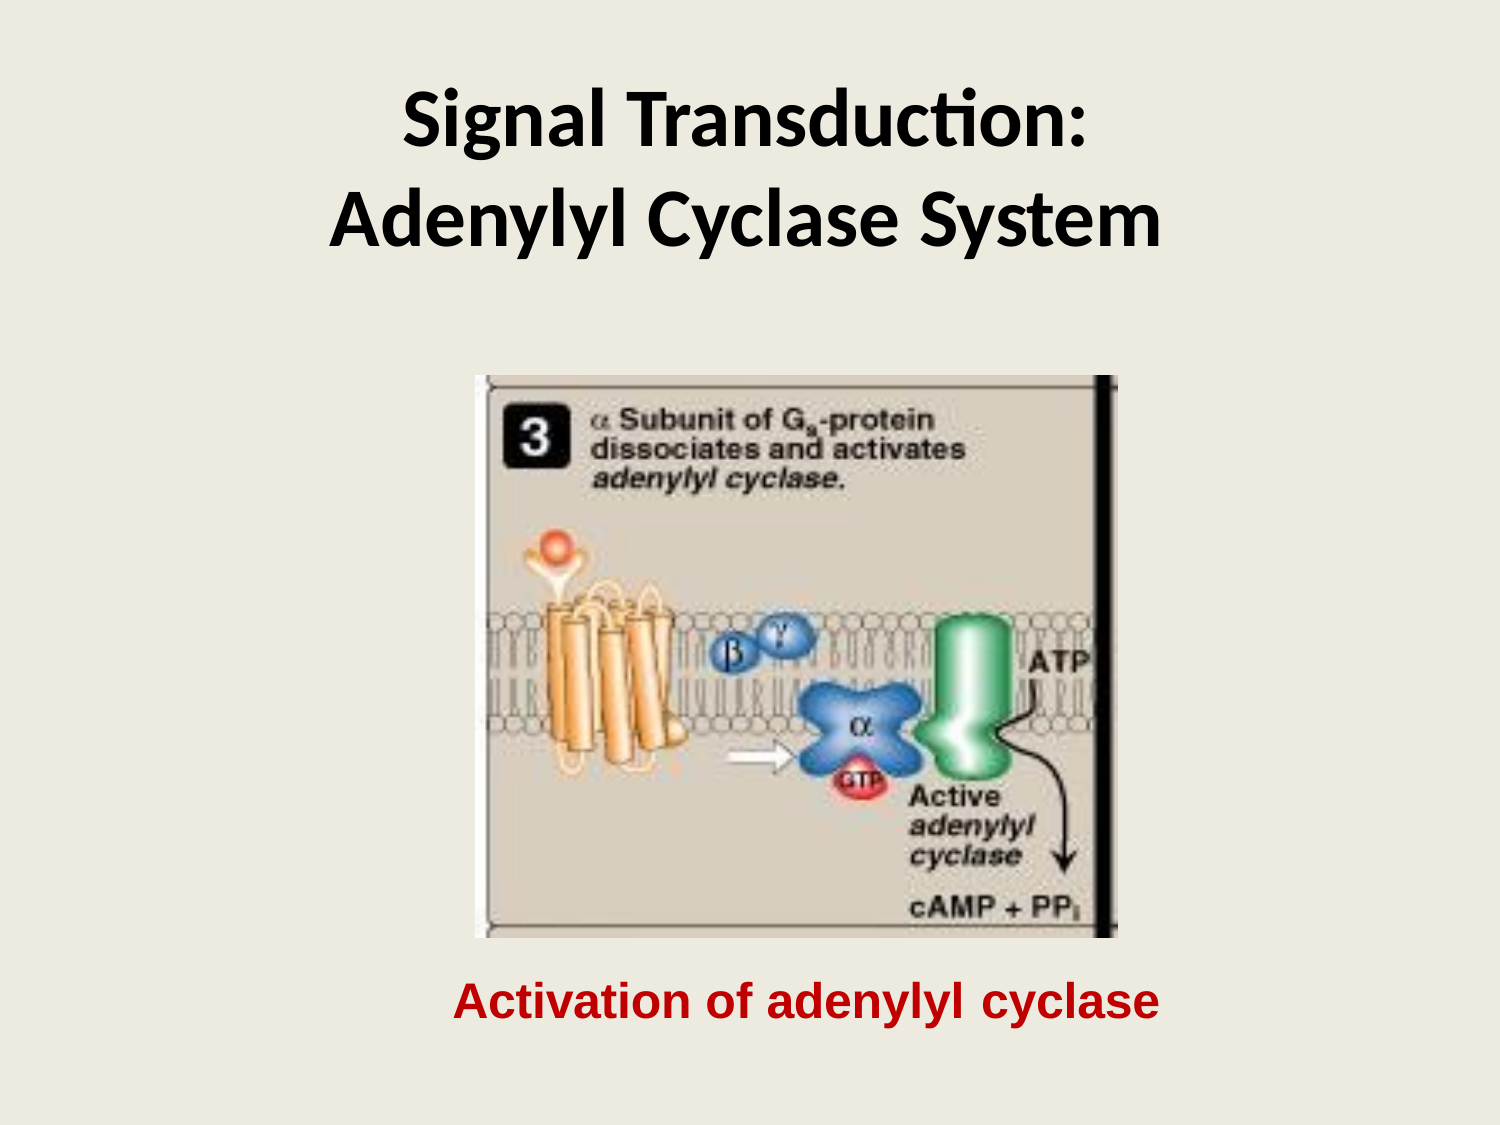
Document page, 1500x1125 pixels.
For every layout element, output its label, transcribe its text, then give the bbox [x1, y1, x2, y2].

title Signal Transduction: Adenylyl Cyclase System [327, 63, 1173, 264]
text_box [474, 375, 1118, 938]
text_box Activation of adenylyl cyclase [450, 968, 1165, 1029]
